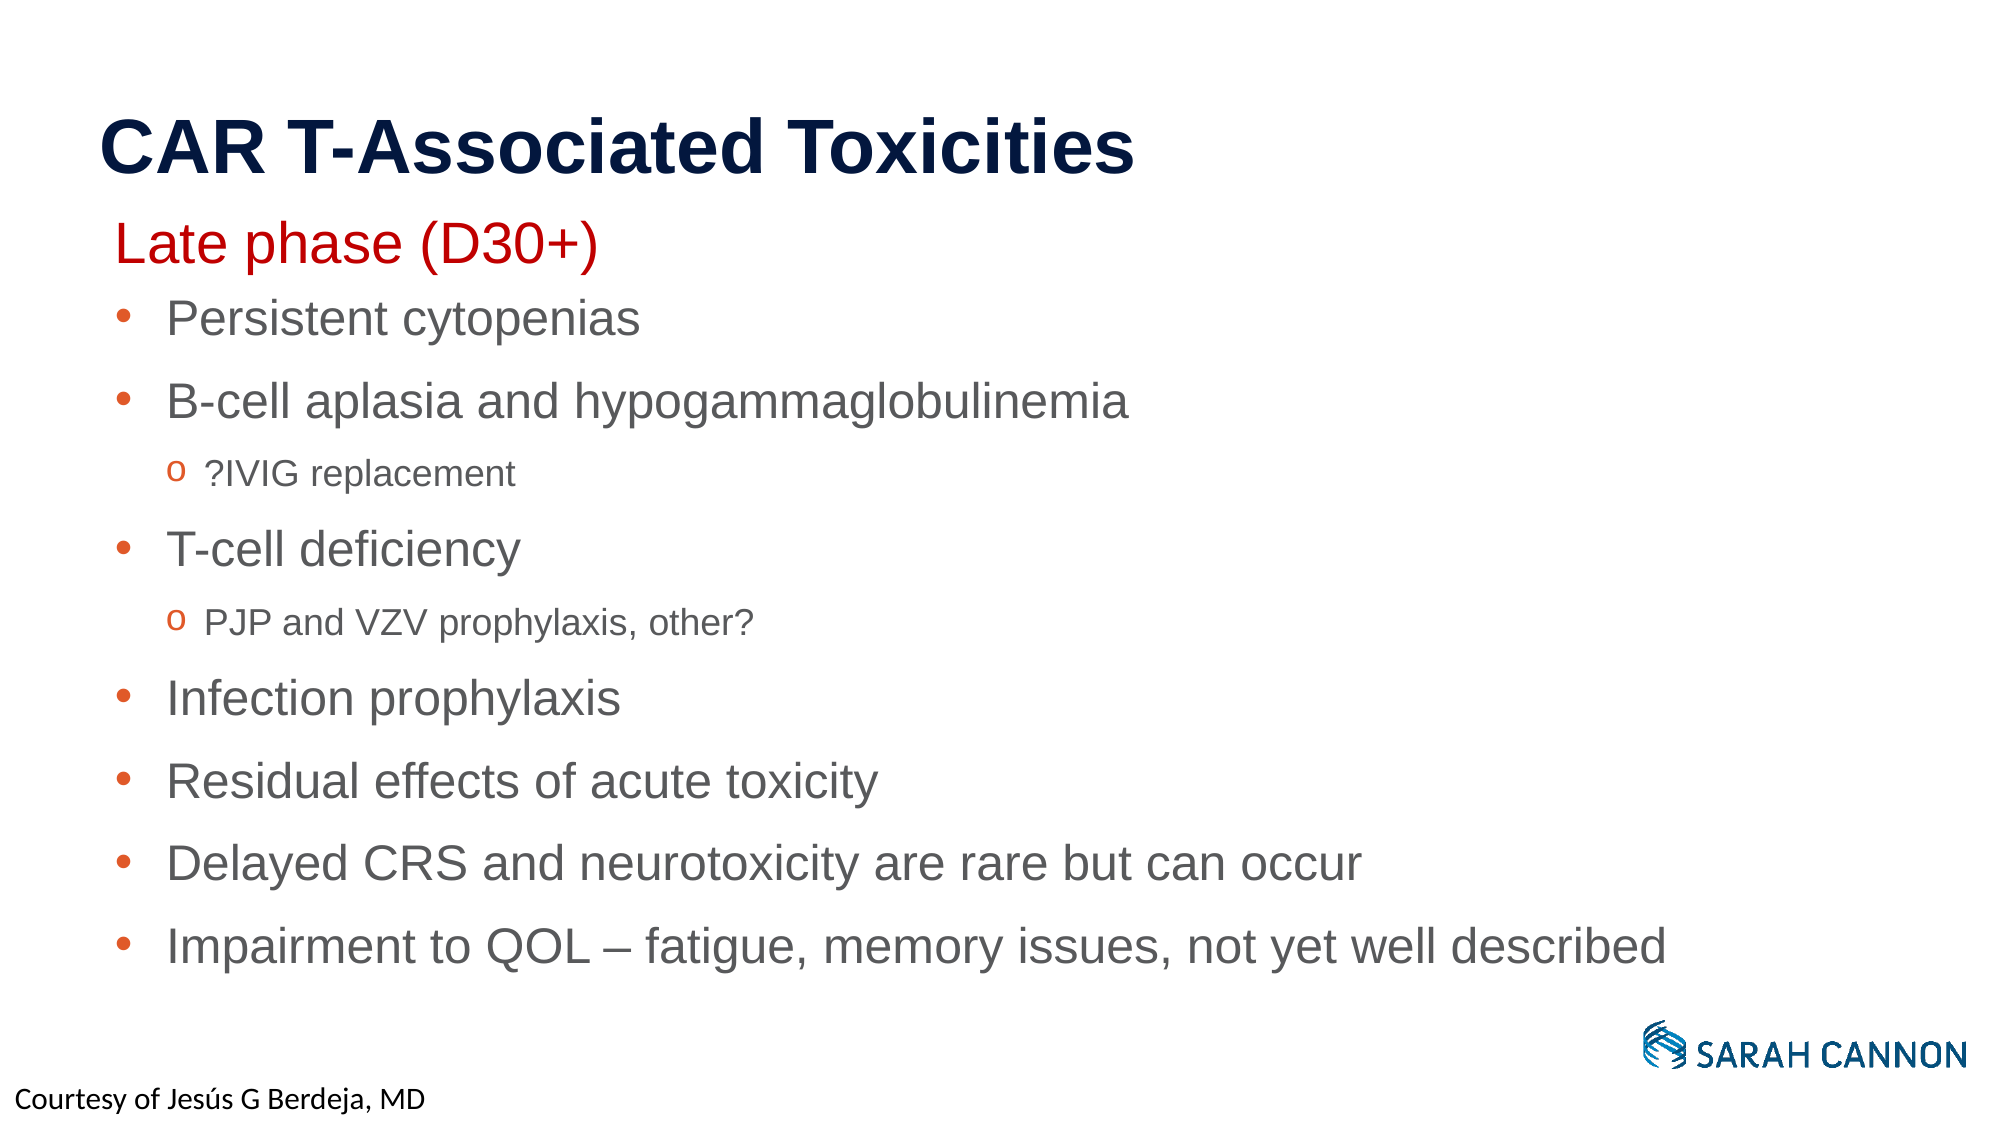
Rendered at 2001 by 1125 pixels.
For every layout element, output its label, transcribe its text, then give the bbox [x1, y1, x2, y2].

title CAR T-Associated Toxicities [99, 54, 1900, 190]
text_box Courtesy of Jesús G Berdeja, MD [0, 1070, 523, 1123]
picture [1643, 1020, 1966, 1079]
list Persistent cytopenias B-cell aplasia and hypogammaglobulinemia ?IVIG replacement T-cell deficiency PJP and VZV prophylaxis, other? Infection prophylaxis Residual effects of acute toxicity Delayed CRS and neurotoxicity are rare but can occur Impairment to QOL – fatigue, memory issues, not yet well described [99, 272, 1825, 982]
text_box Late phase (D30+) [99, 190, 692, 292]
